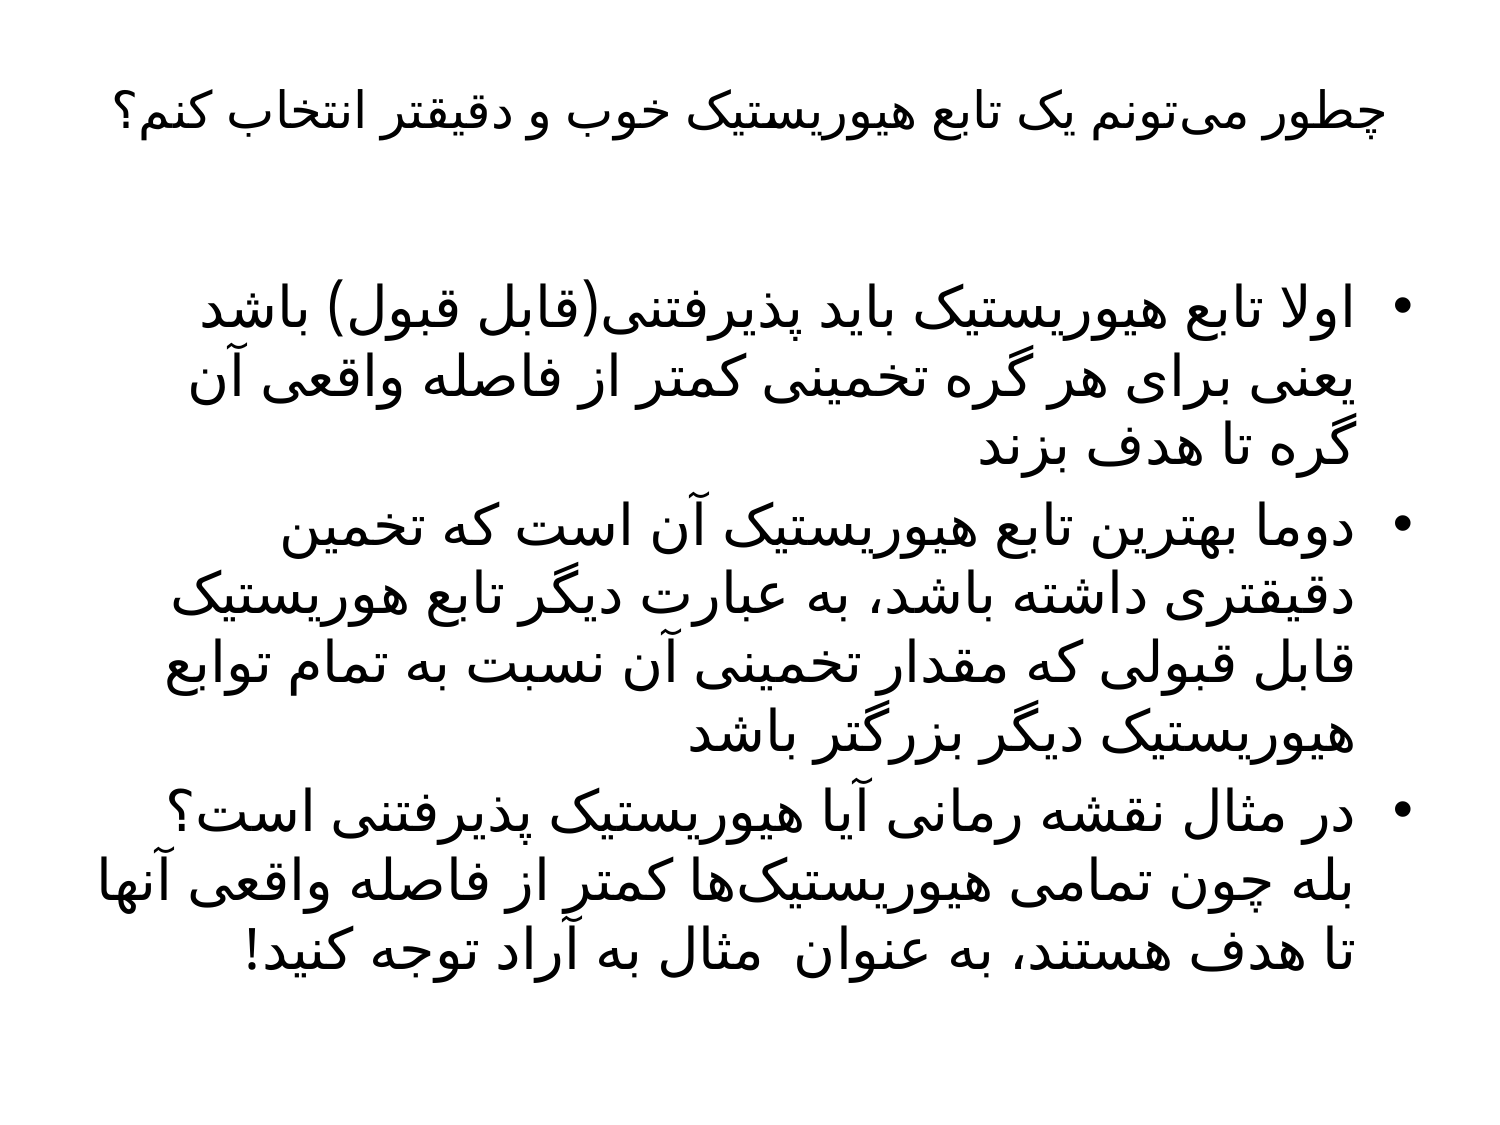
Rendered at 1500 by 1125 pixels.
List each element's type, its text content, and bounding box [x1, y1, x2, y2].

list اولا تابع هیوریستیک باید پذیرفتنی(قابل قبول) باشد یعنی‌ برای هر گره تخمینی کمتر از فاصله واقعی‌ آن گره تا هدف بزند دوما بهترین تابع هیوریستیک آن است که تخمین دقیقتری داشته باشد، به عبارت دیگر تابع هوریستیک قابل قبولی که مقدار تخمینی آن نسبت به تمام توابع هیوریستیک دیگر بزرگتر باشد در مثال نقشه رمانی آیا هیوریستیک پذیرفتنی است؟ بله چون تمامی‌ هیوریستیک‌ها کمتر از فاصله واقعی‌ آنها تا هدف هستند، به عنوان مثال به آراد توجه کنید! [75, 262, 1425, 1005]
title چطور می‌تونم یک تابع هیوریستیک خوب و دقیقتر انتخاب کنم؟ [75, 45, 1425, 233]
